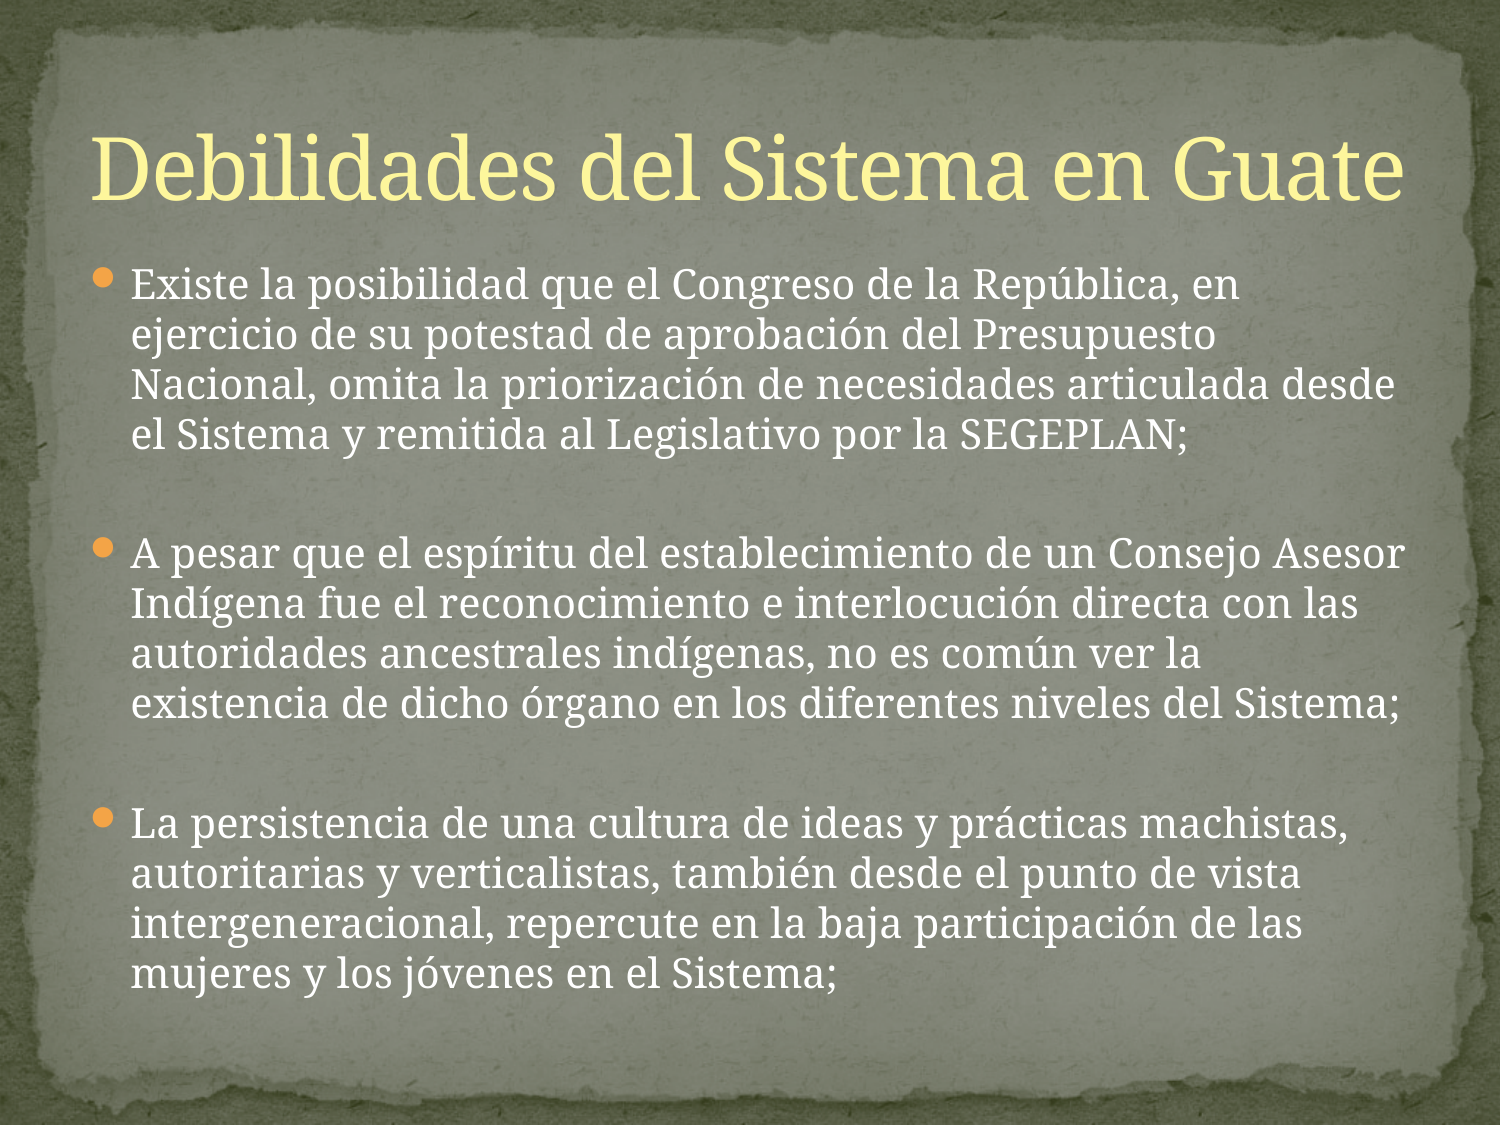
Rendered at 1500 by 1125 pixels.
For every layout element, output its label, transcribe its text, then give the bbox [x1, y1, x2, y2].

list Existe la posibilidad que el Congreso de la República, en ejercicio de su potestad de aprobación del Presupuesto Nacional, omita la priorización de necesidades articulada desde el Sistema y remitida al Legislativo por la SEGEPLAN; A pesar que el espíritu del establecimiento de un Consejo Asesor Indígena fue el reconocimiento e interlocución directa con las autoridades ancestrales indígenas, no es común ver la existencia de dicho órgano en los diferentes niveles del Sistema; La persistencia de una cultura de ideas y prácticas machistas, autoritarias y verticalistas, también desde el punto de vista intergeneracional, repercute en la baja participación de las mujeres y los jóvenes en el Sistema; [75, 249, 1425, 1059]
title Debilidades del Sistema en Guate [74, 24, 1425, 225]
